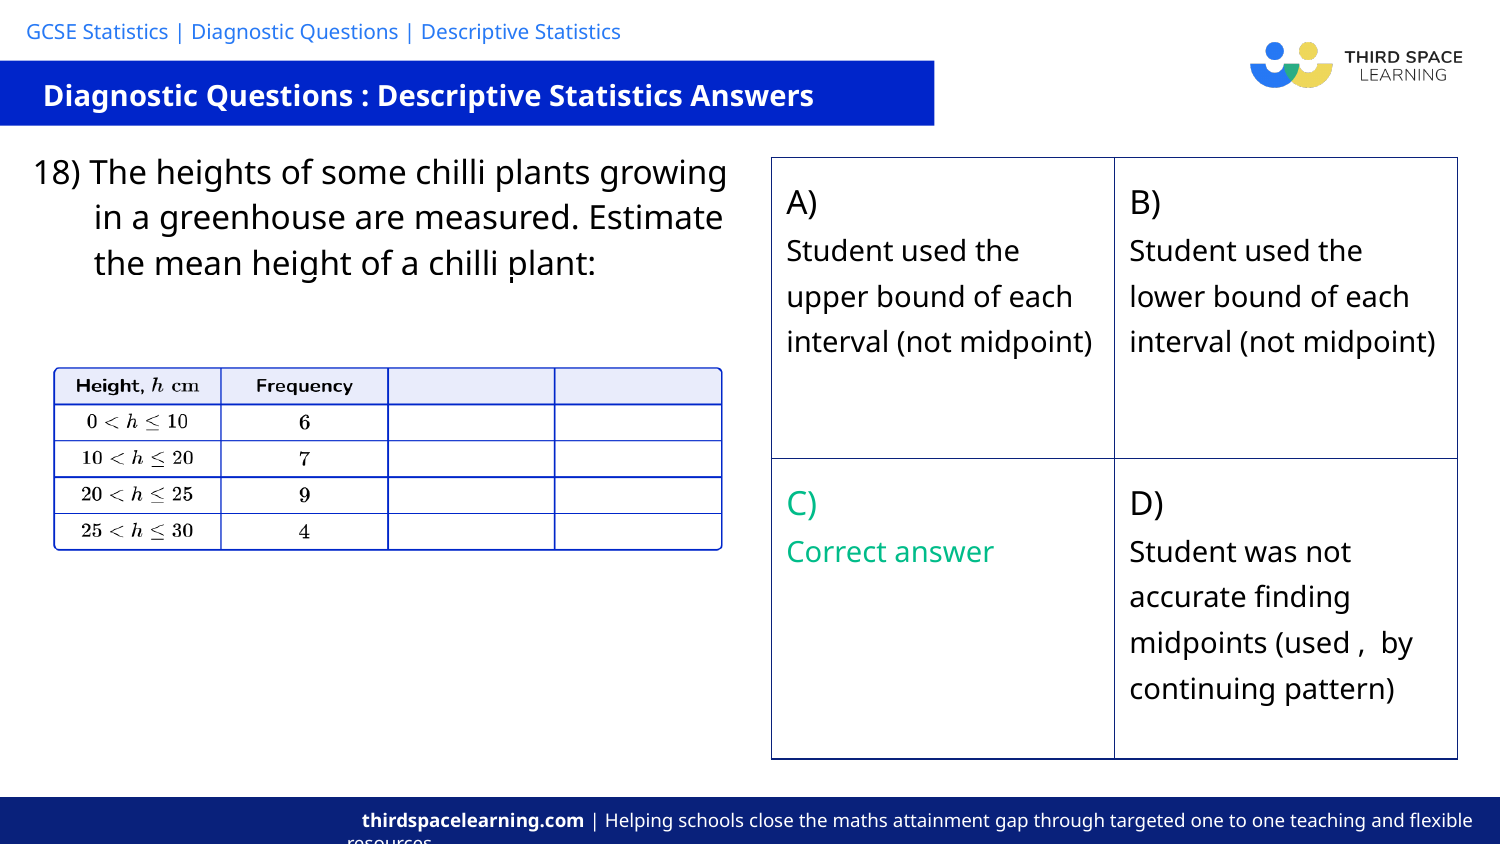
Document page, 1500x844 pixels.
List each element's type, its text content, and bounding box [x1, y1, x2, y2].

picture [1250, 33, 1465, 99]
text_box Diagnostic Questions : Descriptive Statistics Answers [27, 61, 880, 127]
table_header 18) The heights of some chilli plants growing in a greenhouse are measured. Estimate the mean height of a chilli plant: [19, 142, 755, 275]
picture [50, 364, 723, 552]
